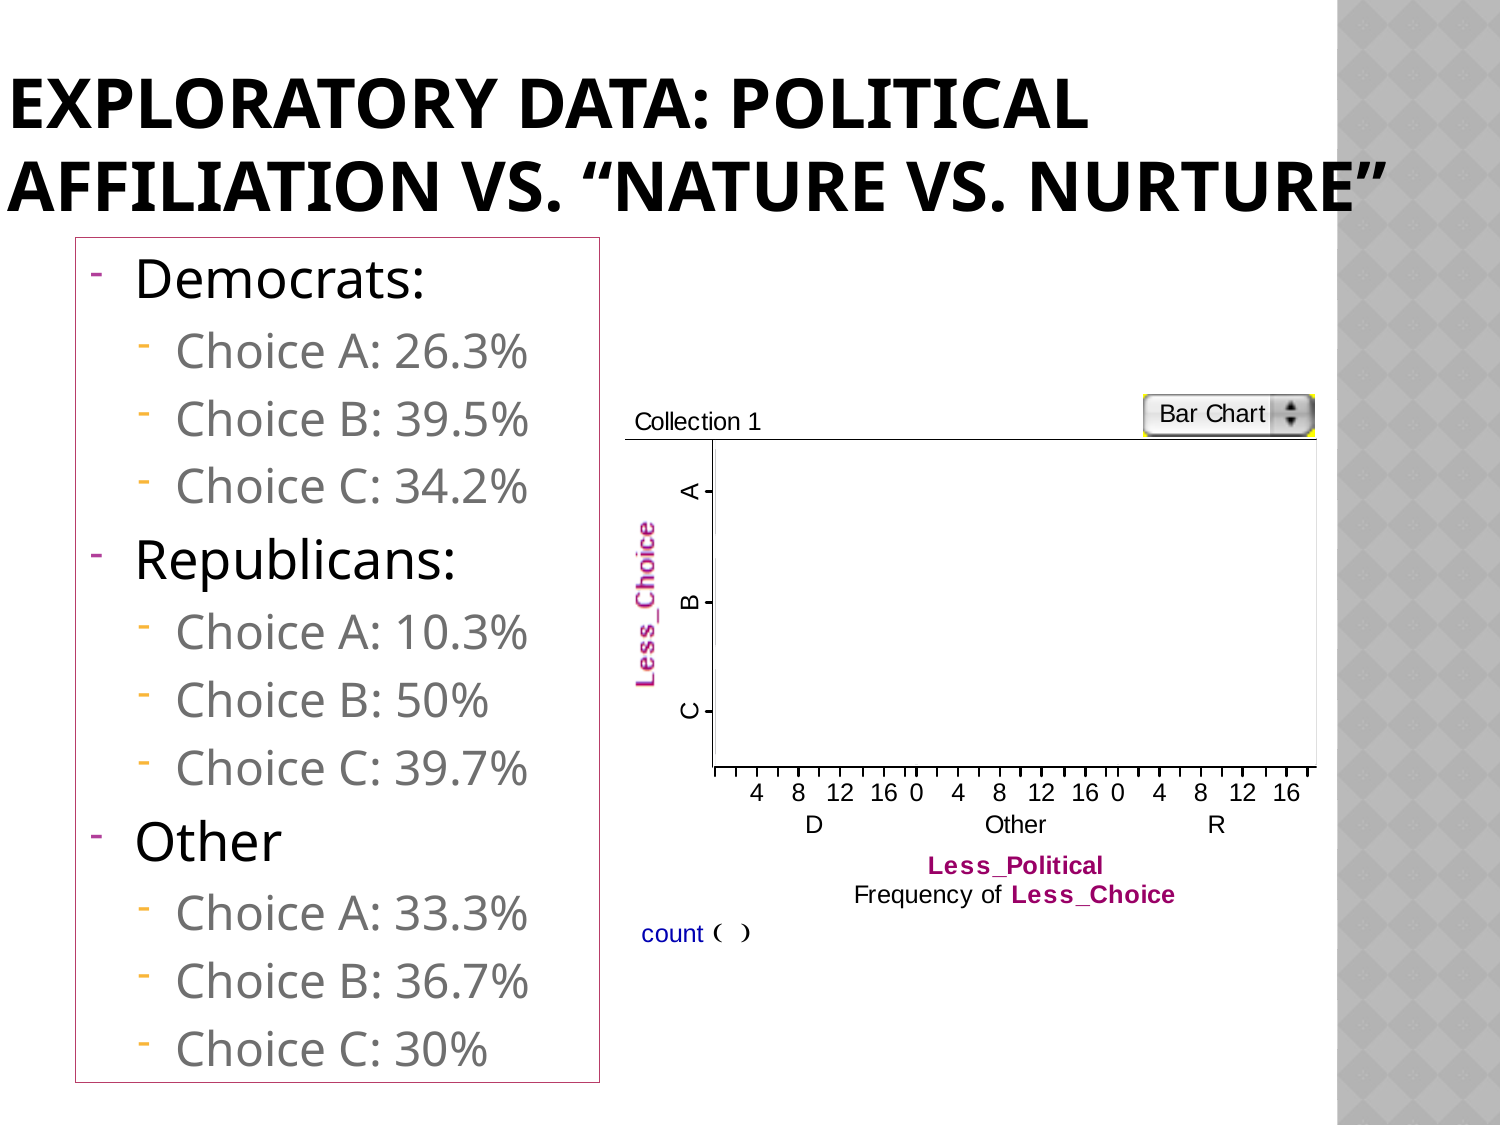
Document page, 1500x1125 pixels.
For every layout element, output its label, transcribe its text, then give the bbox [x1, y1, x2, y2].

list Democrats: Choice A: 26.3% Choice B: 39.5% Choice C: 34.2% Republicans: Choice A: 10.3% Choice B: 50% Choice C: 39.7% Other Choice A: 33.3% Choice B: 36.7% Choice C: 30% [75, 237, 600, 1083]
picture [624, 387, 1320, 955]
title Exploratory Data: political Affiliation vs. “nature vs. Nurture” [0, 37, 1400, 225]
